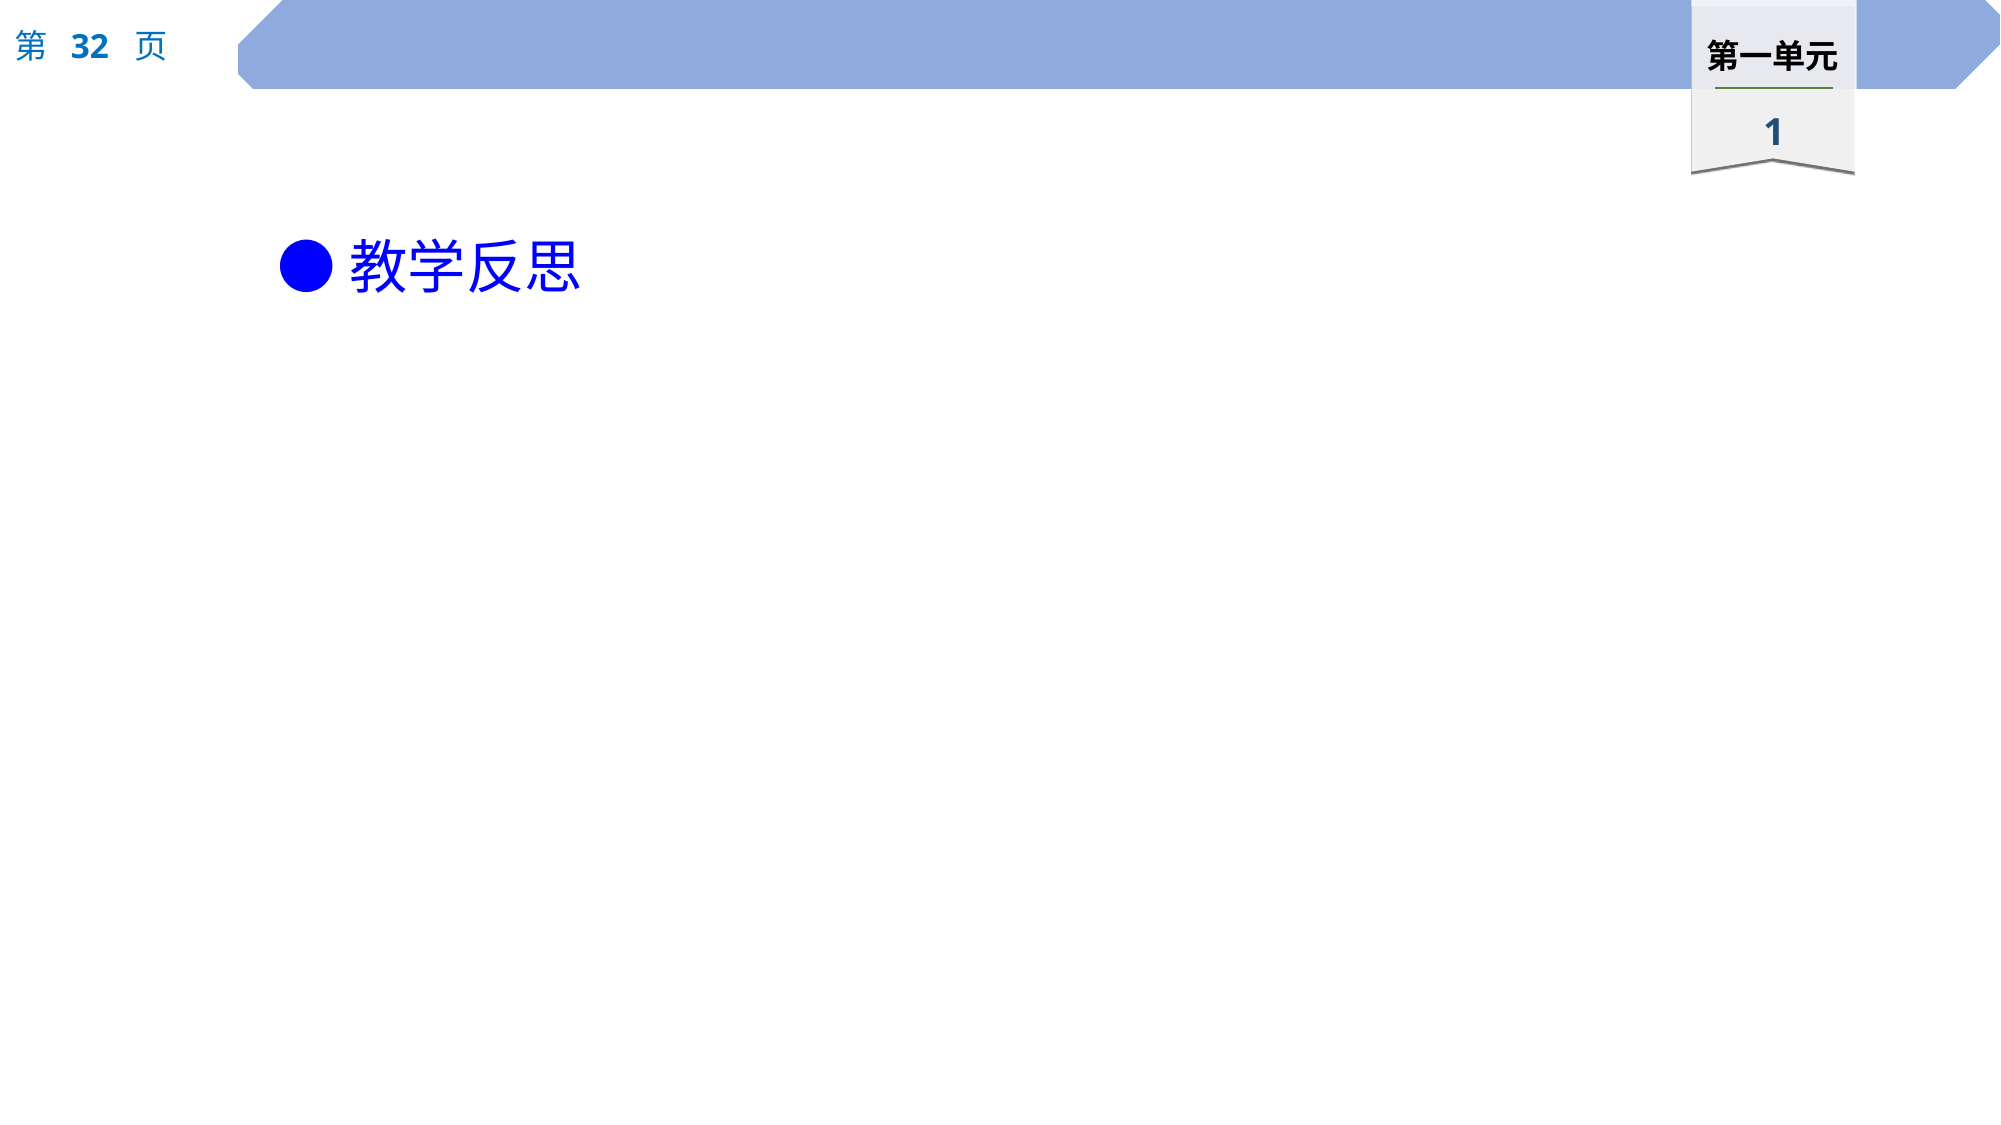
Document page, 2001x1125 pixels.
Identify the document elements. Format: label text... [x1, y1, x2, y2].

list ●教学反思 [144, 187, 1844, 317]
